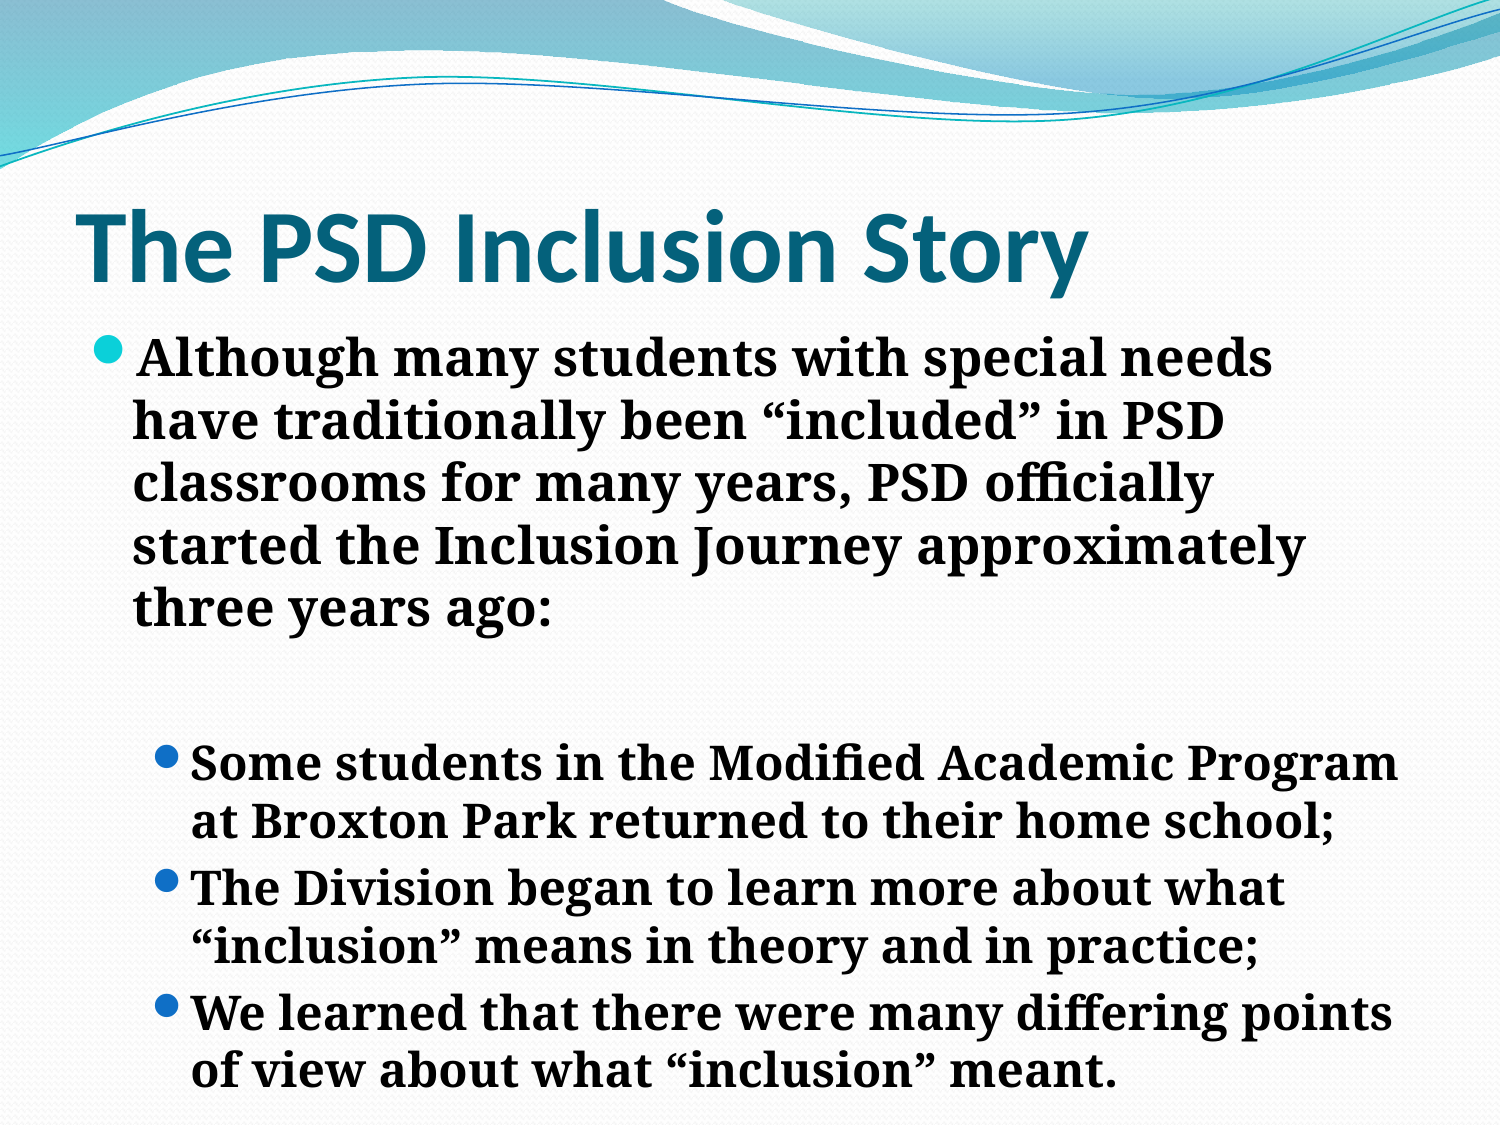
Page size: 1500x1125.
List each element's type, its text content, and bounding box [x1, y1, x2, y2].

title The PSD Inclusion Story [75, 115, 1425, 303]
list Although many students with special needs have traditionally been “included” in PSD classrooms for many years, PSD officially started the Inclusion Journey approximately three years ago: Some students in the Modified Academic Program at Broxton Park returned to their home school; The Division began to learn more about what “inclusion” means in theory and in practice; We learned that there were many differing points of view about what “inclusion” meant. [75, 317, 1425, 1125]
